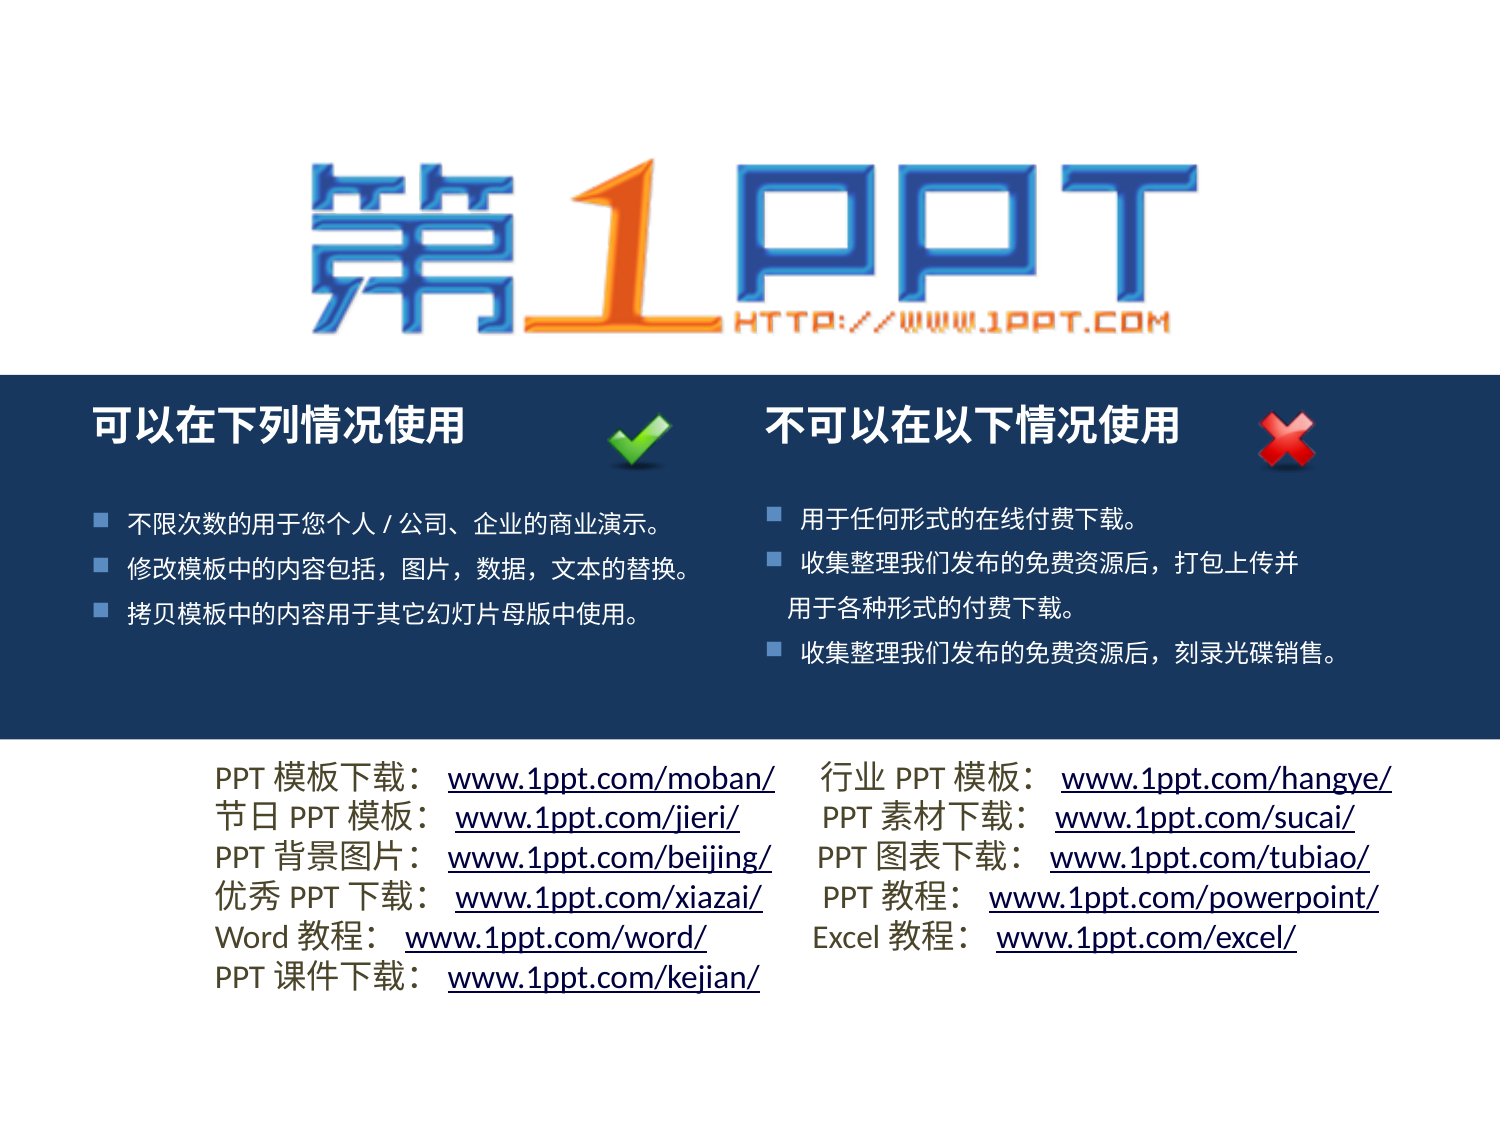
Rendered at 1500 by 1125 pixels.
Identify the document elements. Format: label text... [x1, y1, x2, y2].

text_box 可以在下列情况使用 不限次数的用于您个人/公司、企业的商业演示。 修改模板中的内容包括，图片，数据，文本的替换。 拷贝模板中的内容用于其它幻灯片母版中使用。 [76, 391, 750, 716]
text_box PPT模板下载：www.1ppt.com/moban/ 行业PPT模板：www.1ppt.com/hangye/ 节日PPT模板：www.1ppt.com/jieri/ PPT素材下载：www.1ppt.com/sucai/ PPT背景图片：www.1ppt.com/beijing/ PPT图表下载：www.1ppt.com/tubiao/ 优秀PPT下载：www.1ppt.com/xiazai/ PPT教程：www.1ppt.com/powerpoint/ Word教程：www.1ppt.com/word/ Excel教程：www.1ppt.com/excel/ PPT课件下载：www.1ppt.com/kejian/ [198, 740, 1500, 1096]
text_box 不可以在以下情况使用 用于任何形式的在线付费下载。 收集整理我们发布的免费资源后，打包上传并 用于各种形式的付费下载。 收集整理我们发布的免费资源后，刻录光碟销售。 [750, 391, 1424, 716]
text_box [0, 374, 1500, 740]
picture [134, 27, 1400, 473]
